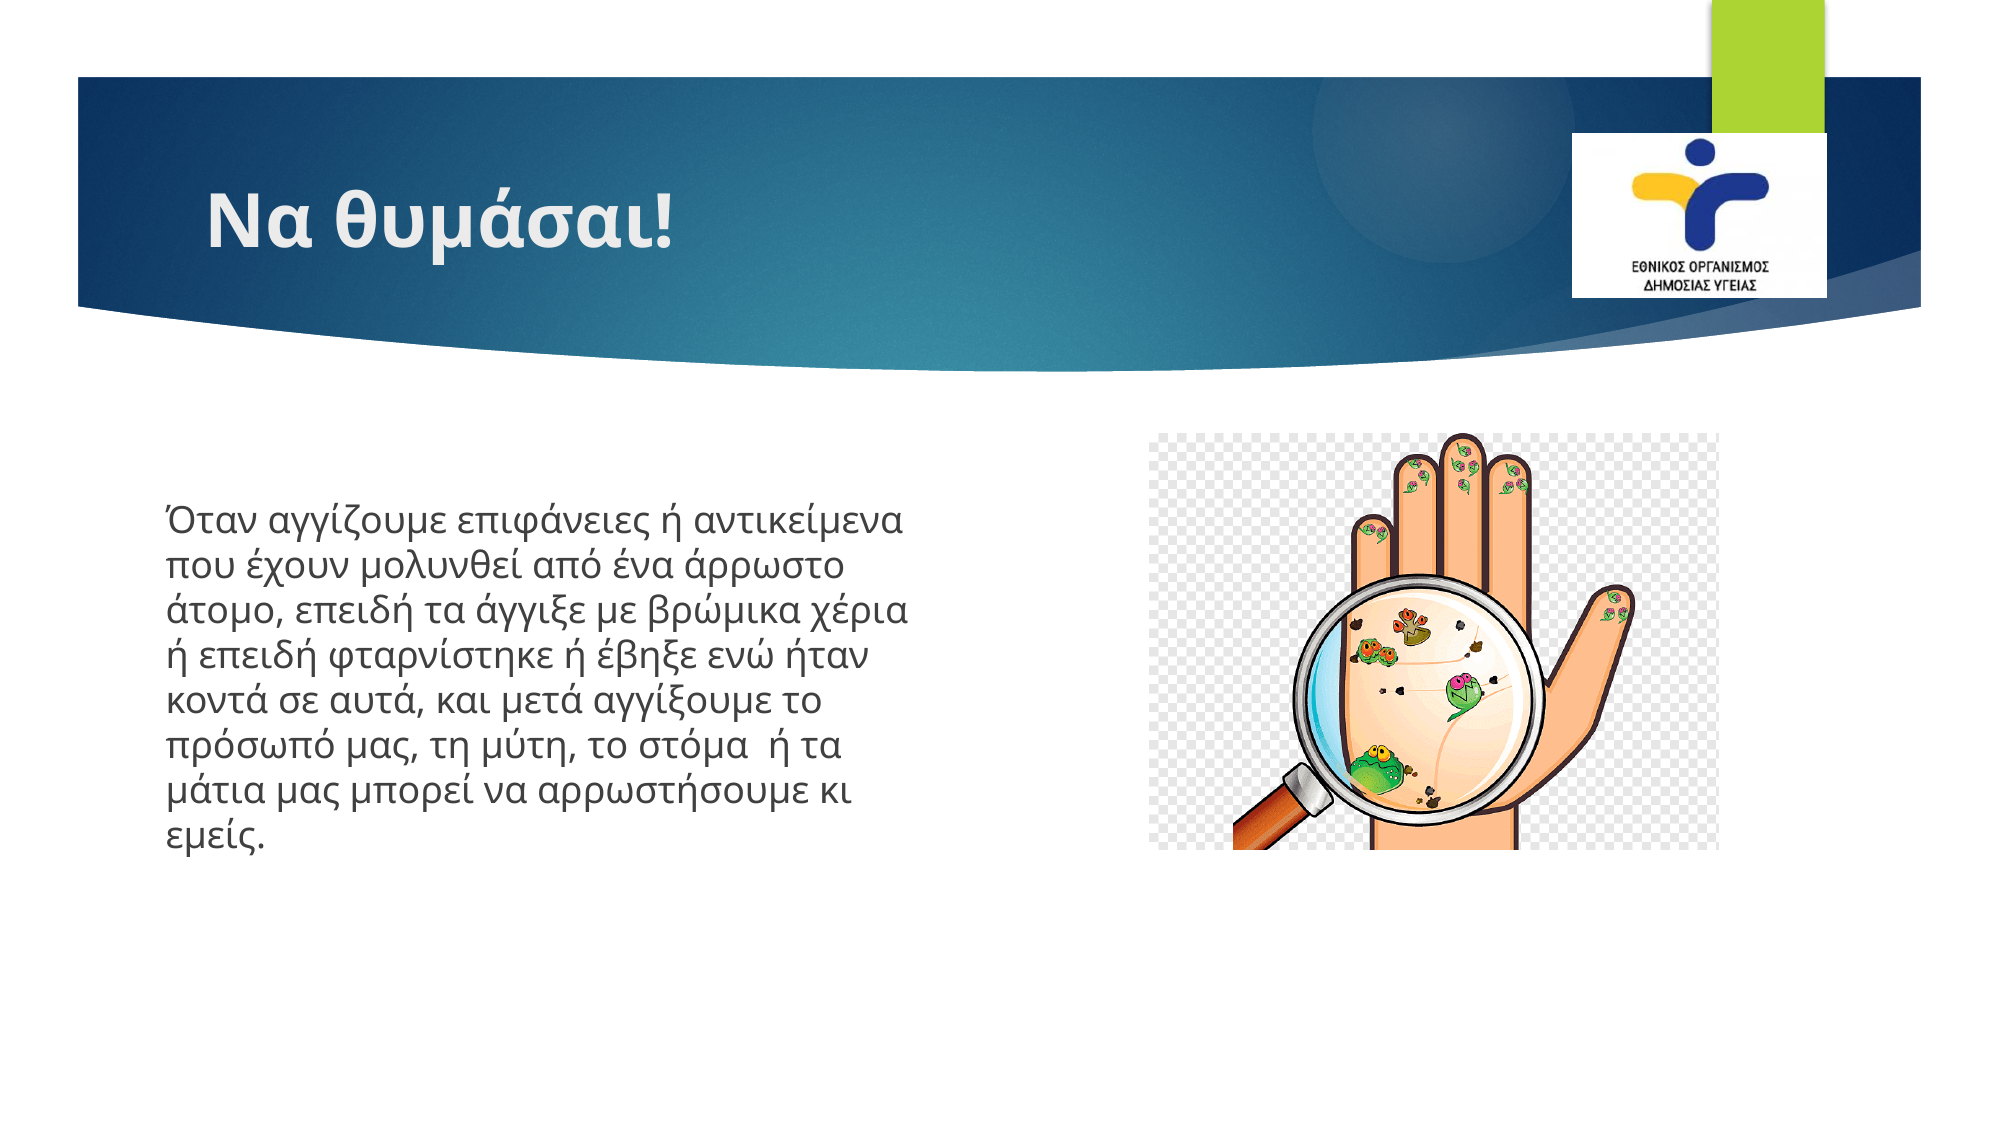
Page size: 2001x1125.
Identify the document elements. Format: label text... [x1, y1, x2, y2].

picture [1149, 433, 1719, 850]
list Όταν αγγίζουμε επιφάνειες ή αντικείμενα που έχουν μολυνθεί από ένα άρρωστο άτομο, επειδή τα άγγιξε με βρώμικα χέρια ή επειδή φταρνίστηκε ή έβηξε ενώ ήταν κοντά σε αυτά, και μετά αγγίξουμε το πρόσωπό μας, τη μύτη, το στόμα ή τα μάτια μας μπορεί να αρρωστήσουμε κι εμείς. [150, 488, 925, 1049]
title Να θυμάσαι! [189, 159, 1566, 276]
picture [1571, 133, 1827, 298]
